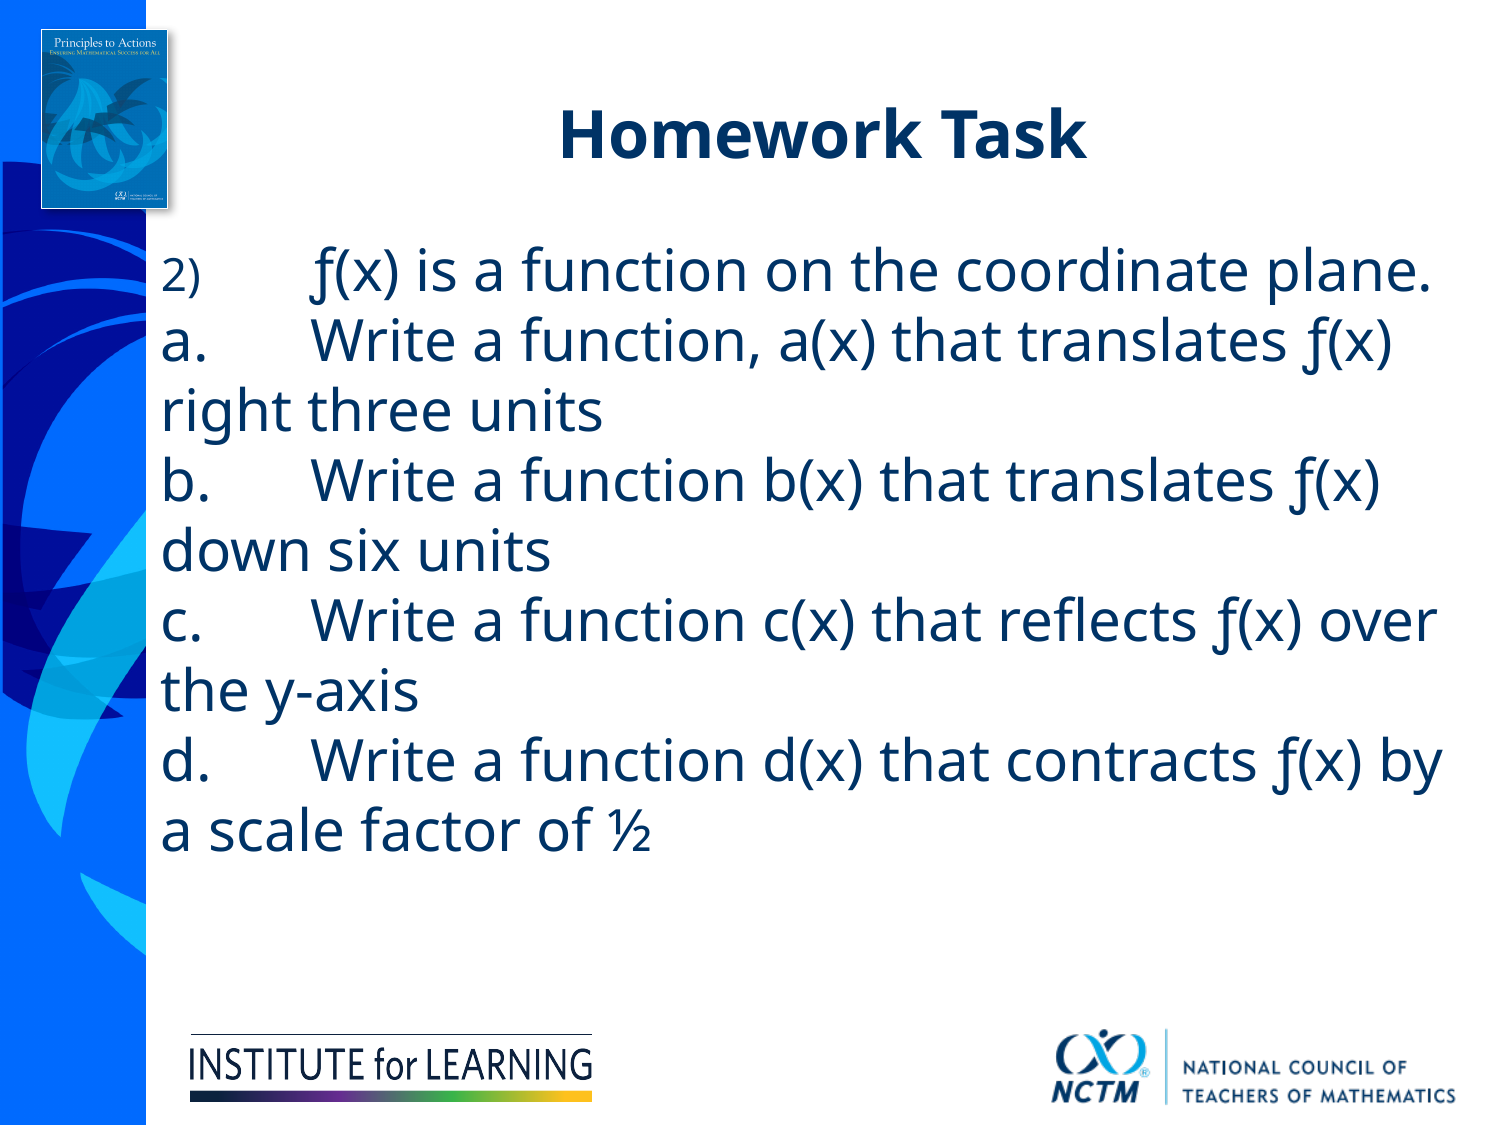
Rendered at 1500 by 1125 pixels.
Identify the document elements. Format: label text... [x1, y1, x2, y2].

text_box 2) ƒ(x) is a function on the coordinate plane. a. Write a function, a(x) that translates ƒ(x) right three units b. Write a function b(x) that translates ƒ(x) down six units c. Write a function c(x) that reflects ƒ(x) over the y-axis d. Write a function d(x) that contracts ƒ(x) by a scale factor of ½ [151, 225, 1500, 610]
picture [0, 0, 168, 1125]
text_box Homework Task [151, 38, 1500, 225]
picture [1034, 1008, 1474, 1124]
picture [190, 1034, 592, 1102]
